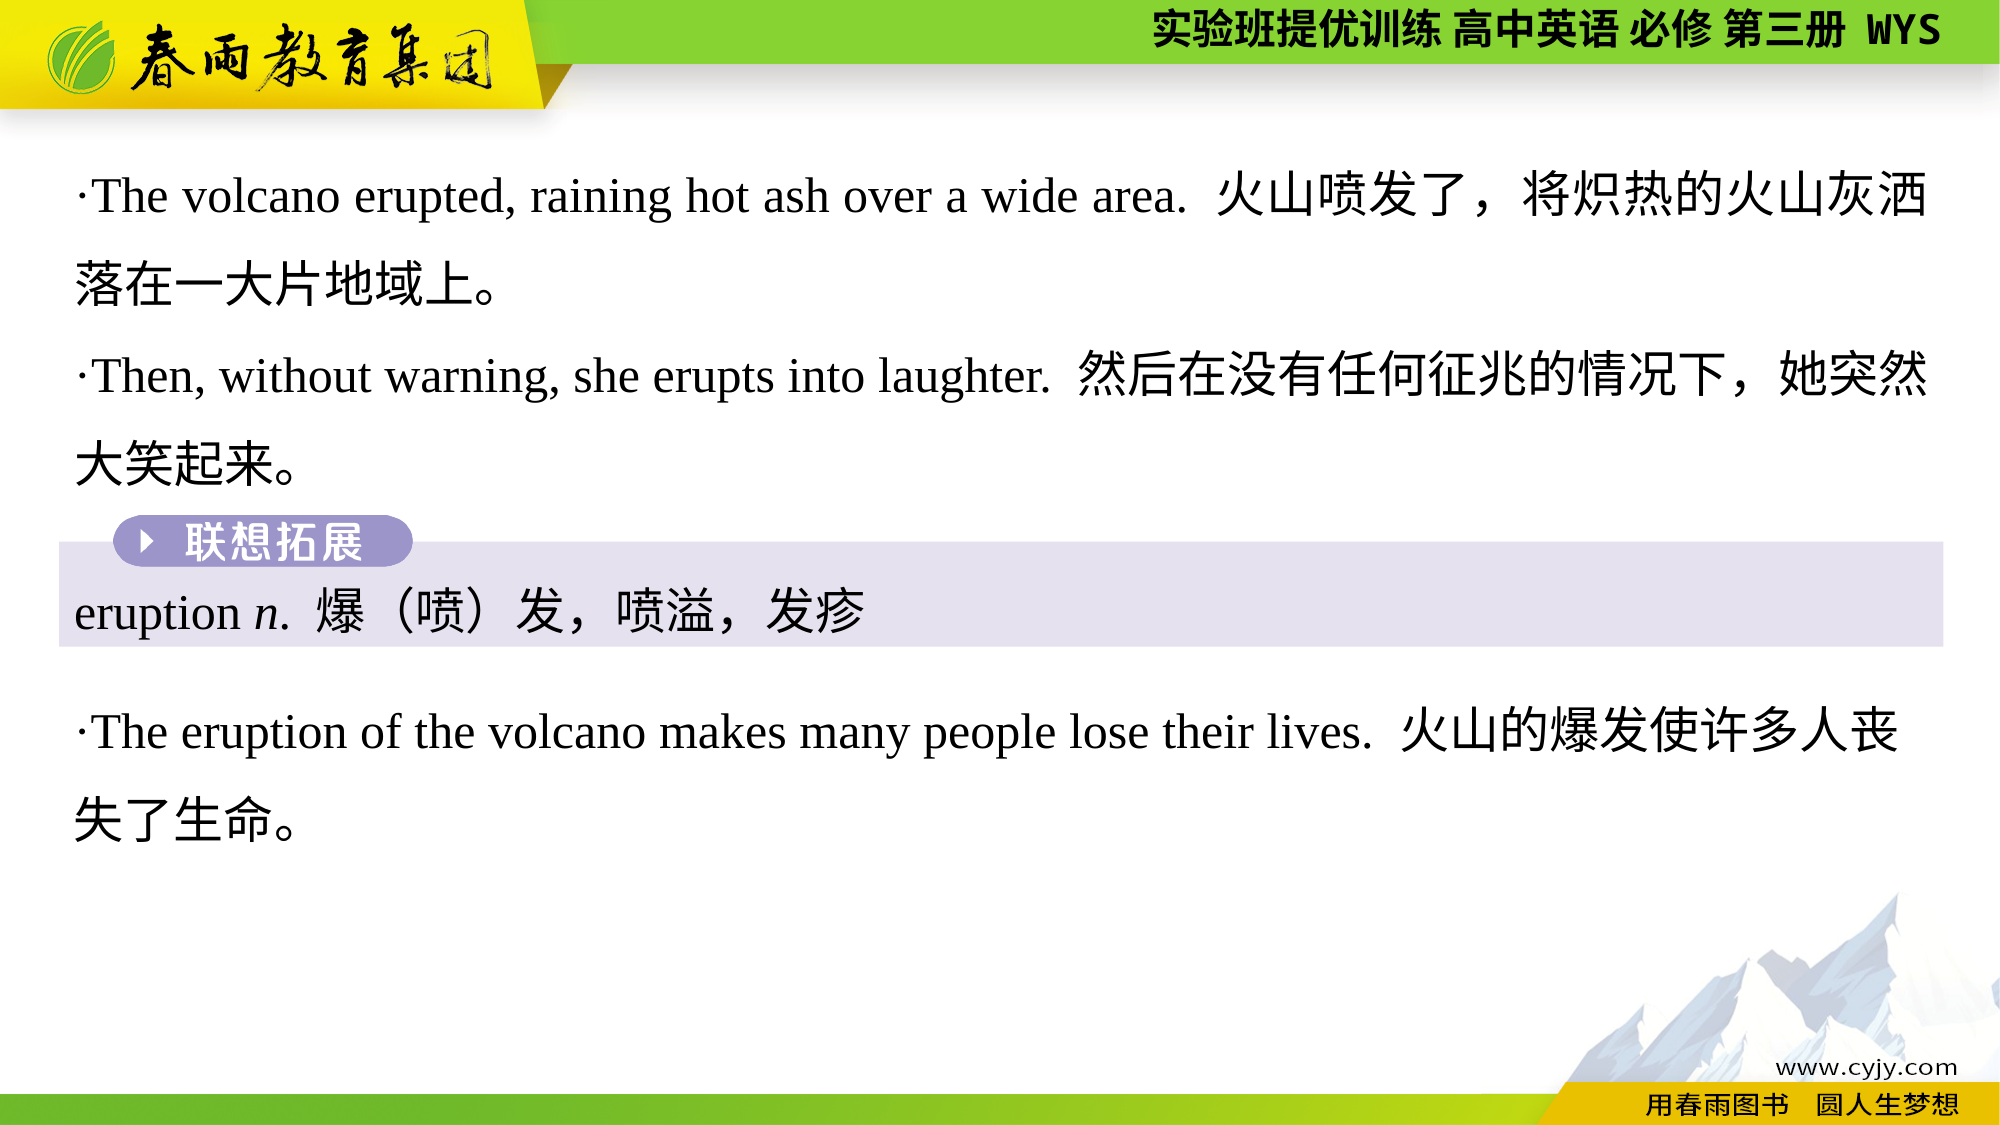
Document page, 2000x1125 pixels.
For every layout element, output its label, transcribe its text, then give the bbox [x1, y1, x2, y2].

text_box ·The eruption of the volcano makes many people lose their lives. 火山的爆发使许多人丧失了生命。 [59, 661, 1944, 857]
list ·The volcano erupted, raining hot ash over a wide area. 火山喷发了，将炽热的火山灰洒落在一大片地域上。 ·Then, without warning, she erupts into laughter. 然后在没有任何征兆的情况下，她突然大笑起来。 [59, 124, 1944, 492]
picture [0, 0, 2000, 1125]
text_box eruption n. 爆（喷）发，喷溢，发疹 [59, 541, 1944, 647]
